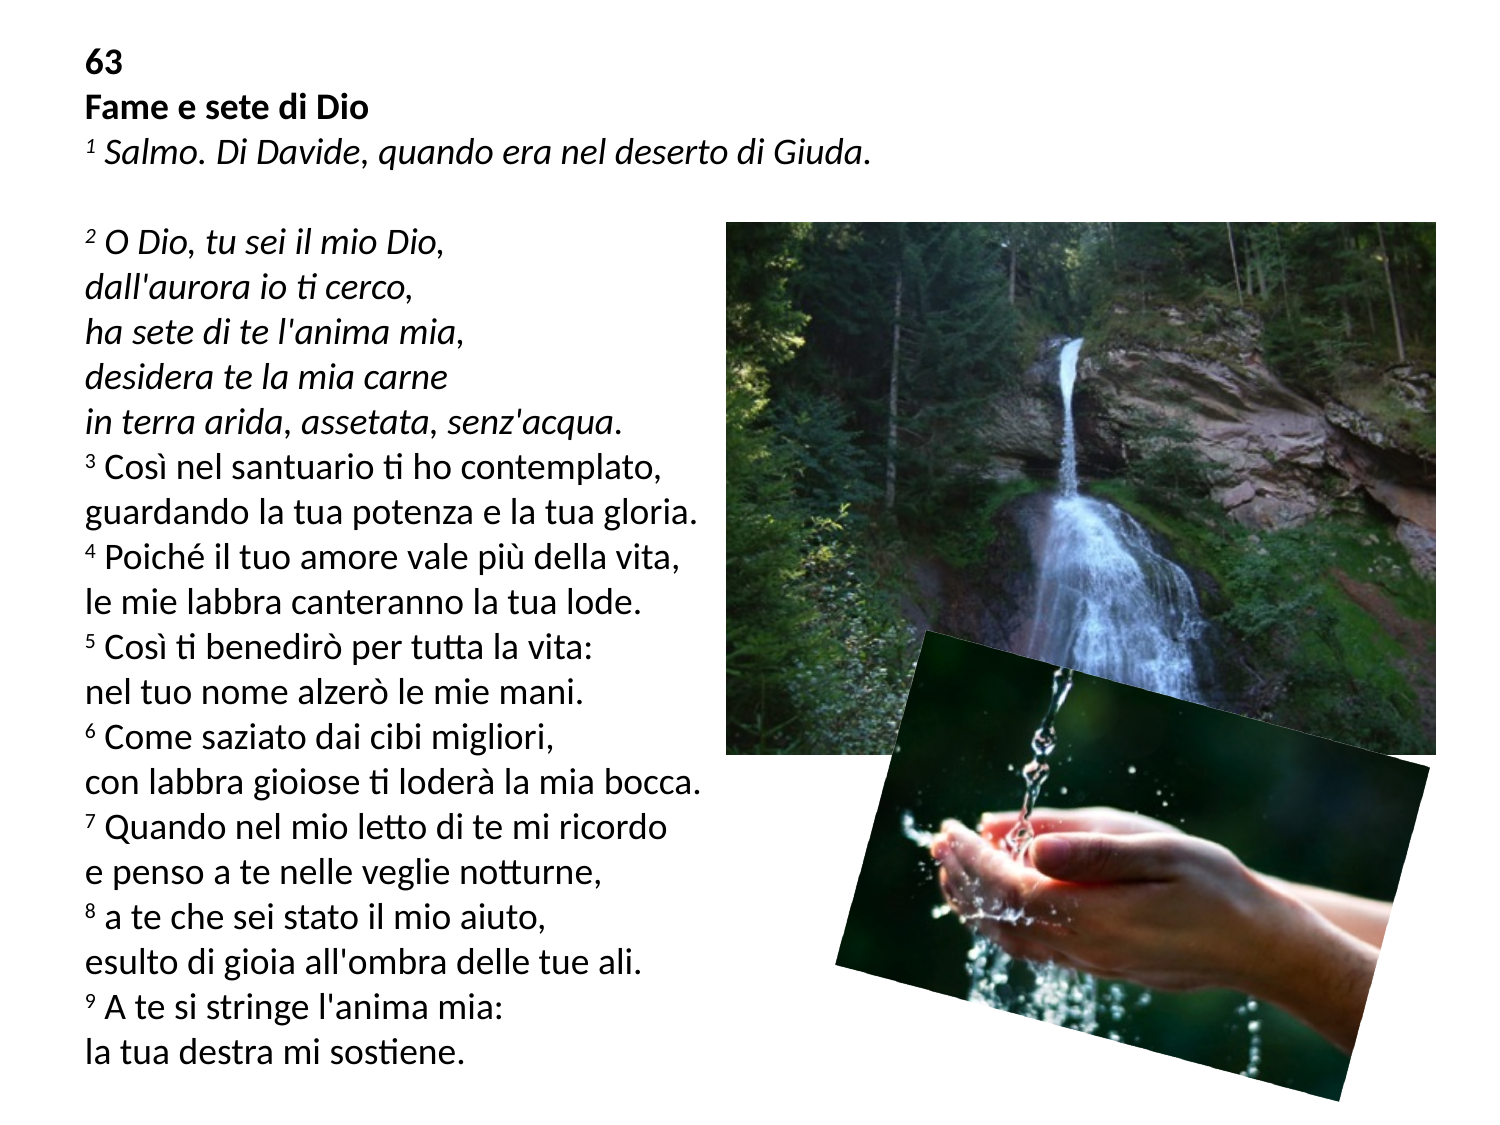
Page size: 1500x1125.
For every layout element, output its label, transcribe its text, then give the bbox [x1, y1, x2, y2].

text_box 63 Fame e sete di Dio 1 Salmo. Di Davide, quando era nel deserto di Giuda. 2 O Dio, tu sei il mio Dio, dall'aurora io ti cerco, ha sete di te l'anima mia, desidera te la mia carne in terra arida, assetata, senz'acqua. 3 Così nel santuario ti ho contemplato, guardando la tua potenza e la tua gloria. 4 Poiché il tuo amore vale più della vita, le mie labbra canteranno la tua lode. 5 Così ti benedirò per tutta la vita: nel tuo nome alzerò le mie mani. 6 Come saziato dai cibi migliori, con labbra gioiose ti loderà la mia bocca. 7 Quando nel mio letto di te mi ricordo e penso a te nelle veglie notturne, 8 a te che sei stato il mio aiuto, esulto di gioia all'ombra delle tue ali. 9 A te si stringe l'anima mia: la tua destra mi sostiene. [70, 29, 1465, 1080]
picture [726, 222, 1437, 1101]
